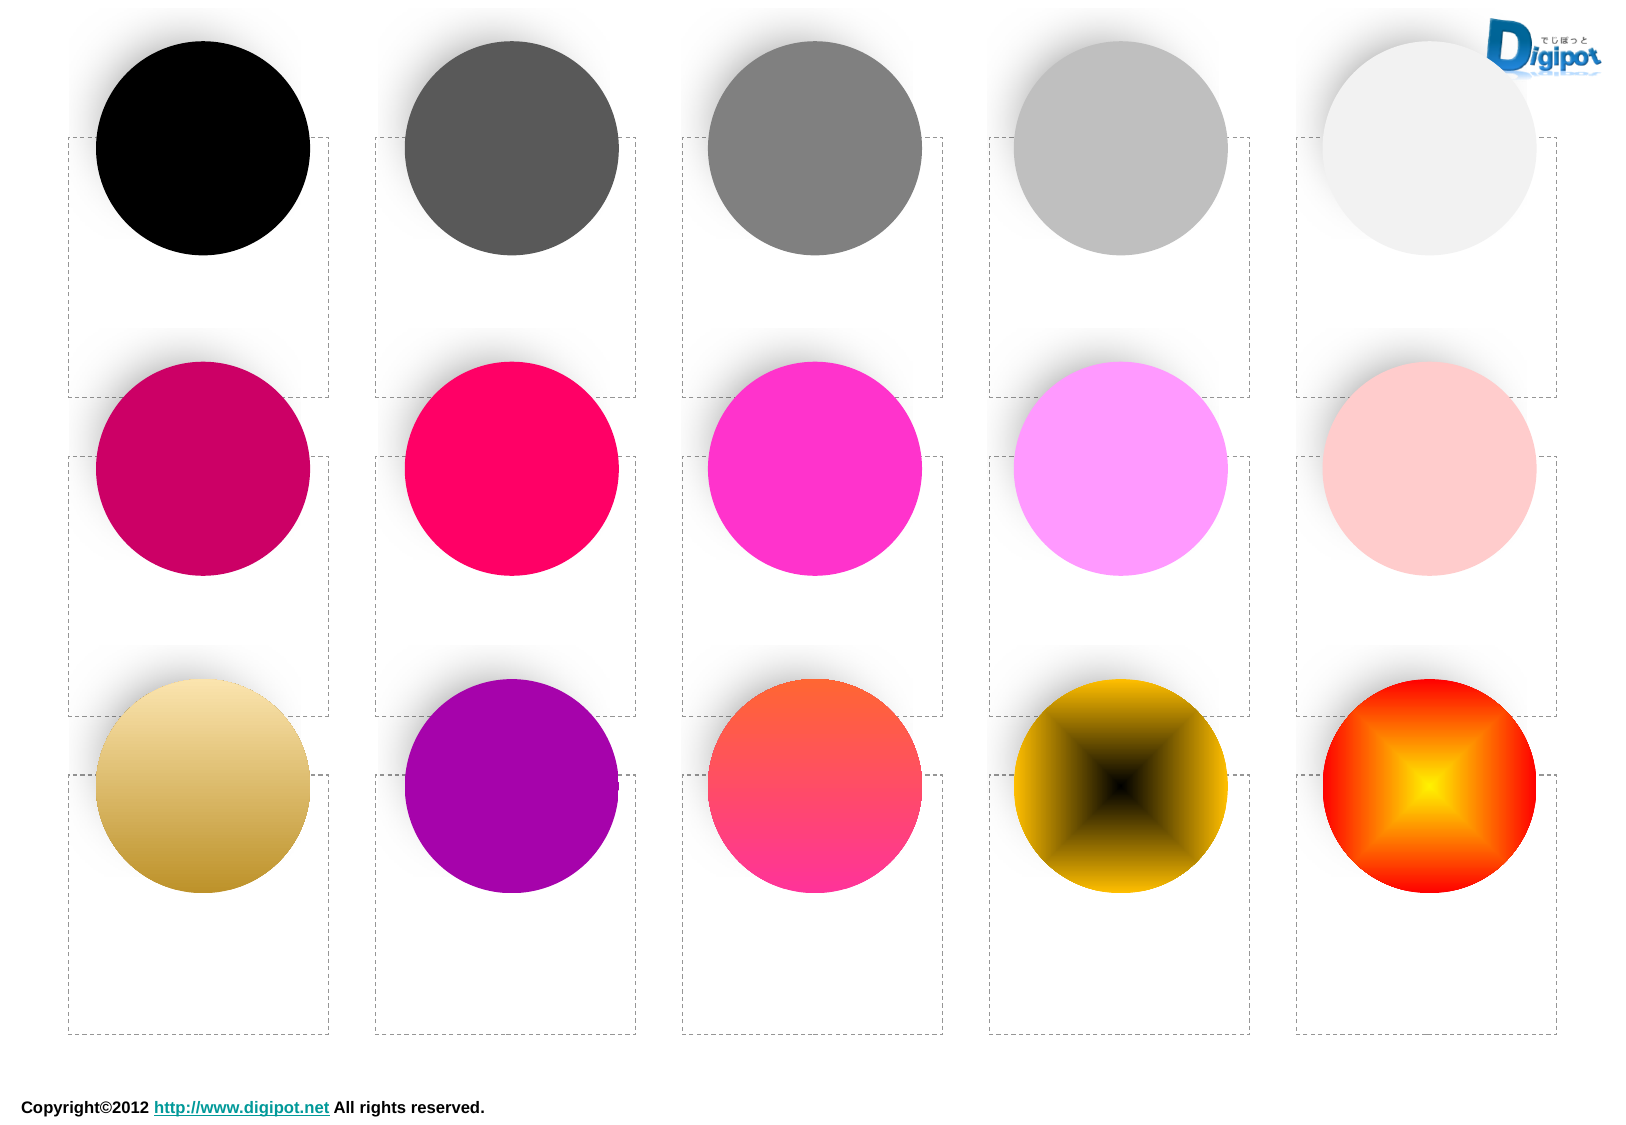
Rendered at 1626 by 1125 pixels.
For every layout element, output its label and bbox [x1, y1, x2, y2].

text_box [404, 41, 619, 256]
picture [1485, 18, 1602, 82]
text_box [96, 41, 311, 256]
text_box [404, 361, 619, 576]
text_box [1322, 679, 1537, 894]
text_box [707, 679, 923, 894]
text_box [1013, 41, 1228, 256]
text_box [96, 361, 311, 576]
text_box [1322, 361, 1537, 576]
text_box [404, 679, 619, 894]
text_box [1013, 679, 1228, 894]
text_box [1013, 361, 1228, 576]
text_box [96, 679, 311, 894]
text_box [707, 361, 923, 576]
text_box [1322, 41, 1537, 256]
text_box [707, 41, 923, 256]
